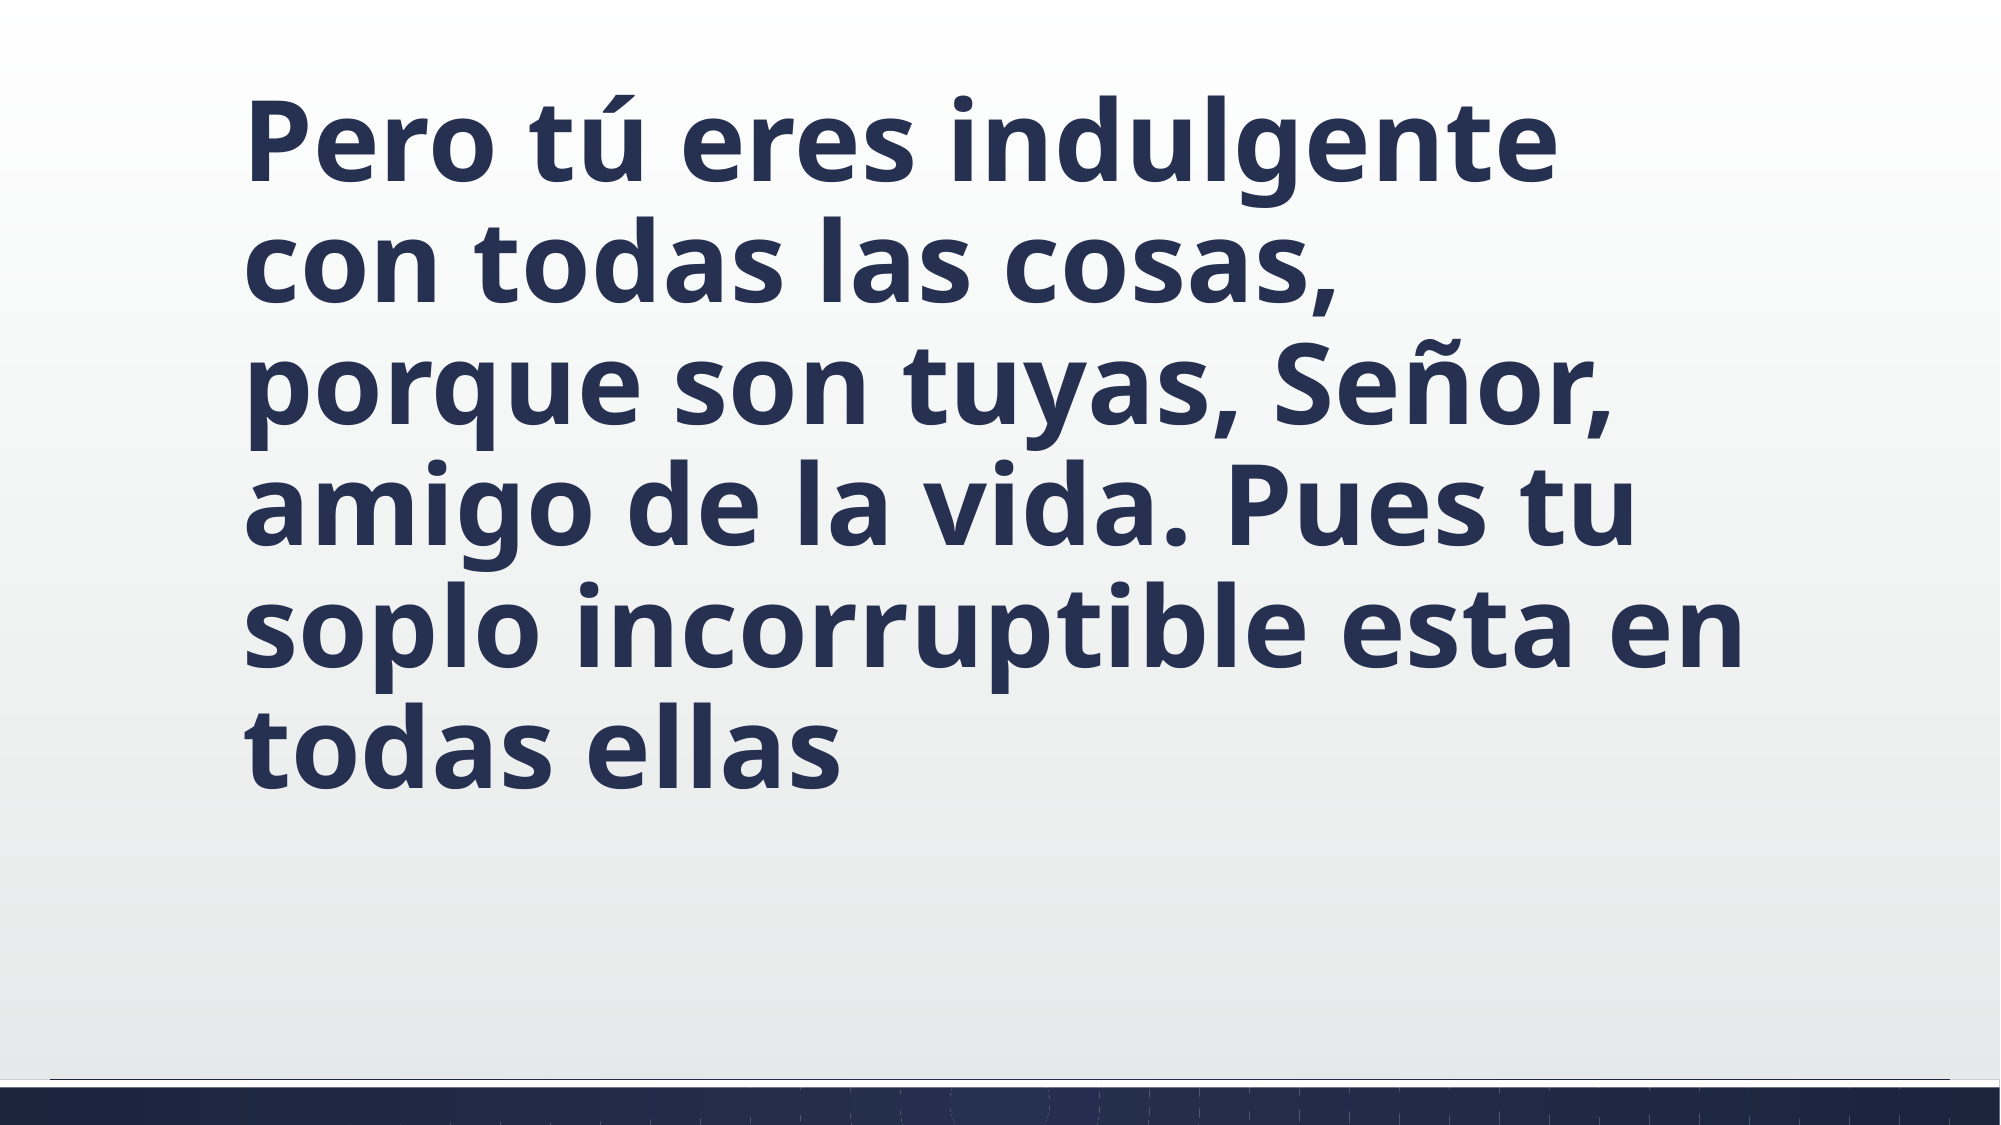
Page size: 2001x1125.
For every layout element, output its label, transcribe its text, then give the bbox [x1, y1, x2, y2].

list Pero tú eres indulgente con todas las cosas, porque son tuyas, Señor, amigo de la vida. Pues tu soplo incorruptible esta en todas ellas [219, 76, 1780, 990]
